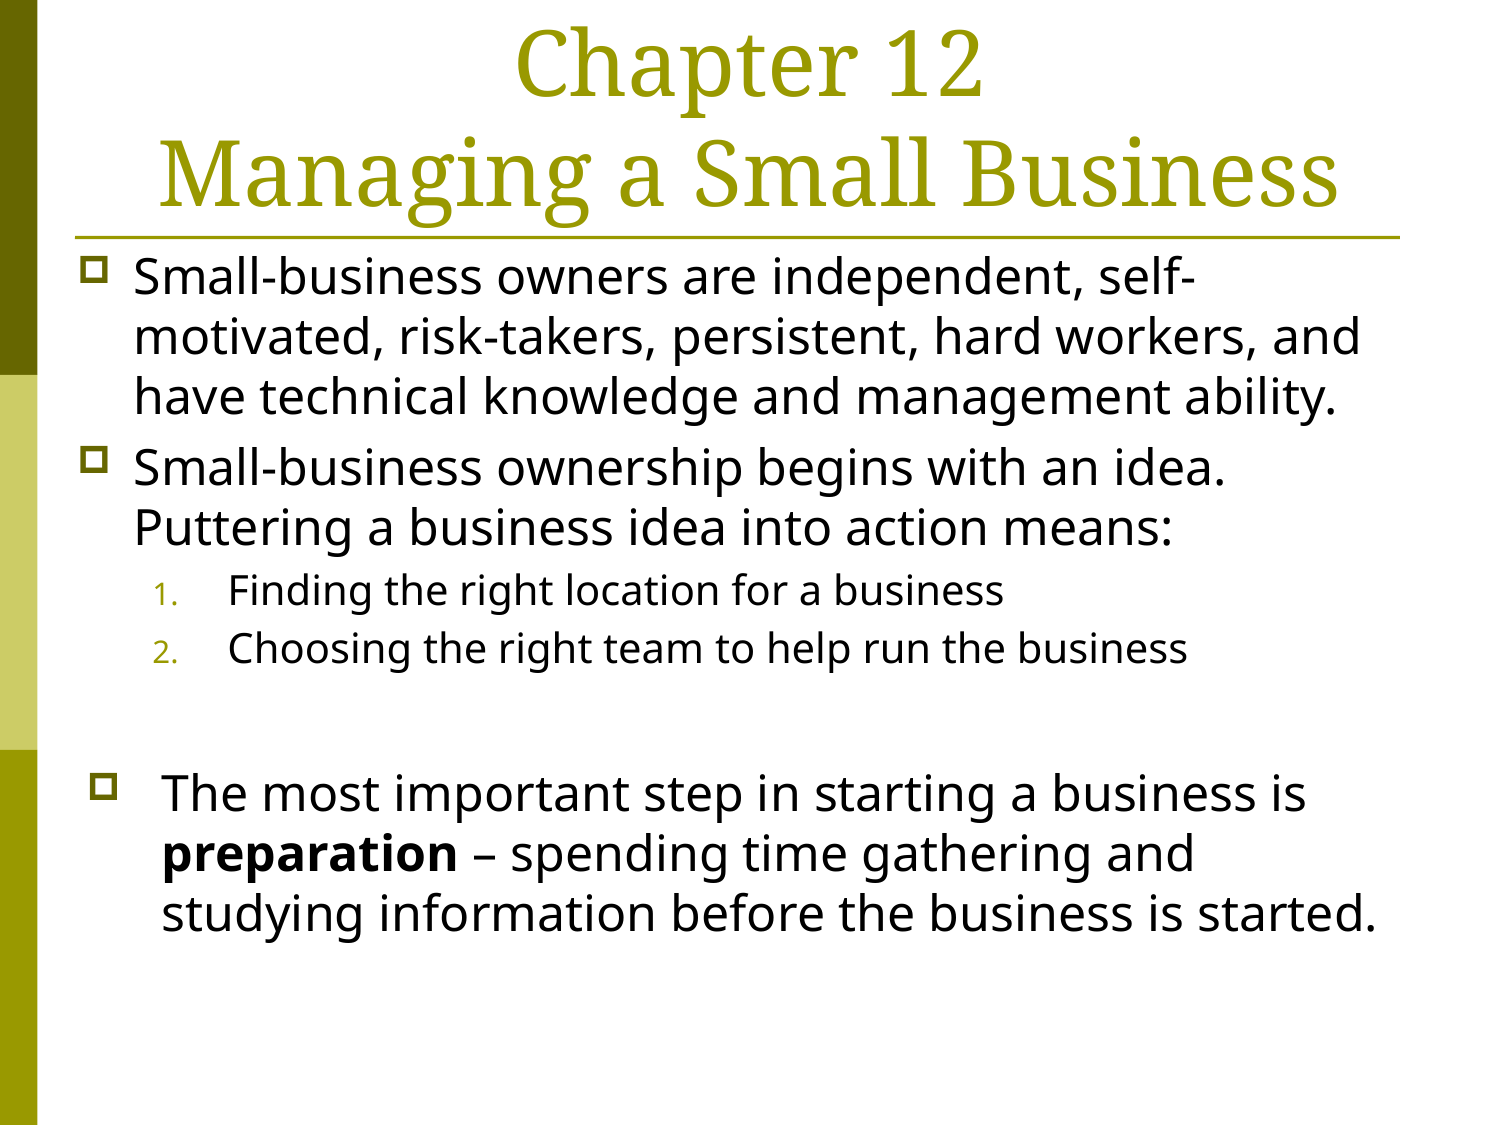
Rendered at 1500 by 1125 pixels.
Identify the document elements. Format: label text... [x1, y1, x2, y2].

list Small-business owners are independent, self-motivated, risk-takers, persistent, hard workers, and have technical knowledge and management ability. Small-business ownership begins with an idea. Puttering a business idea into action means: Finding the right location for a business Choosing the right team to help run the business The most important step in starting a business is preparation – spending time gathering and studying information before the business is started. [62, 237, 1413, 981]
title Chapter 12 Managing a Small Business [74, 45, 1426, 233]
